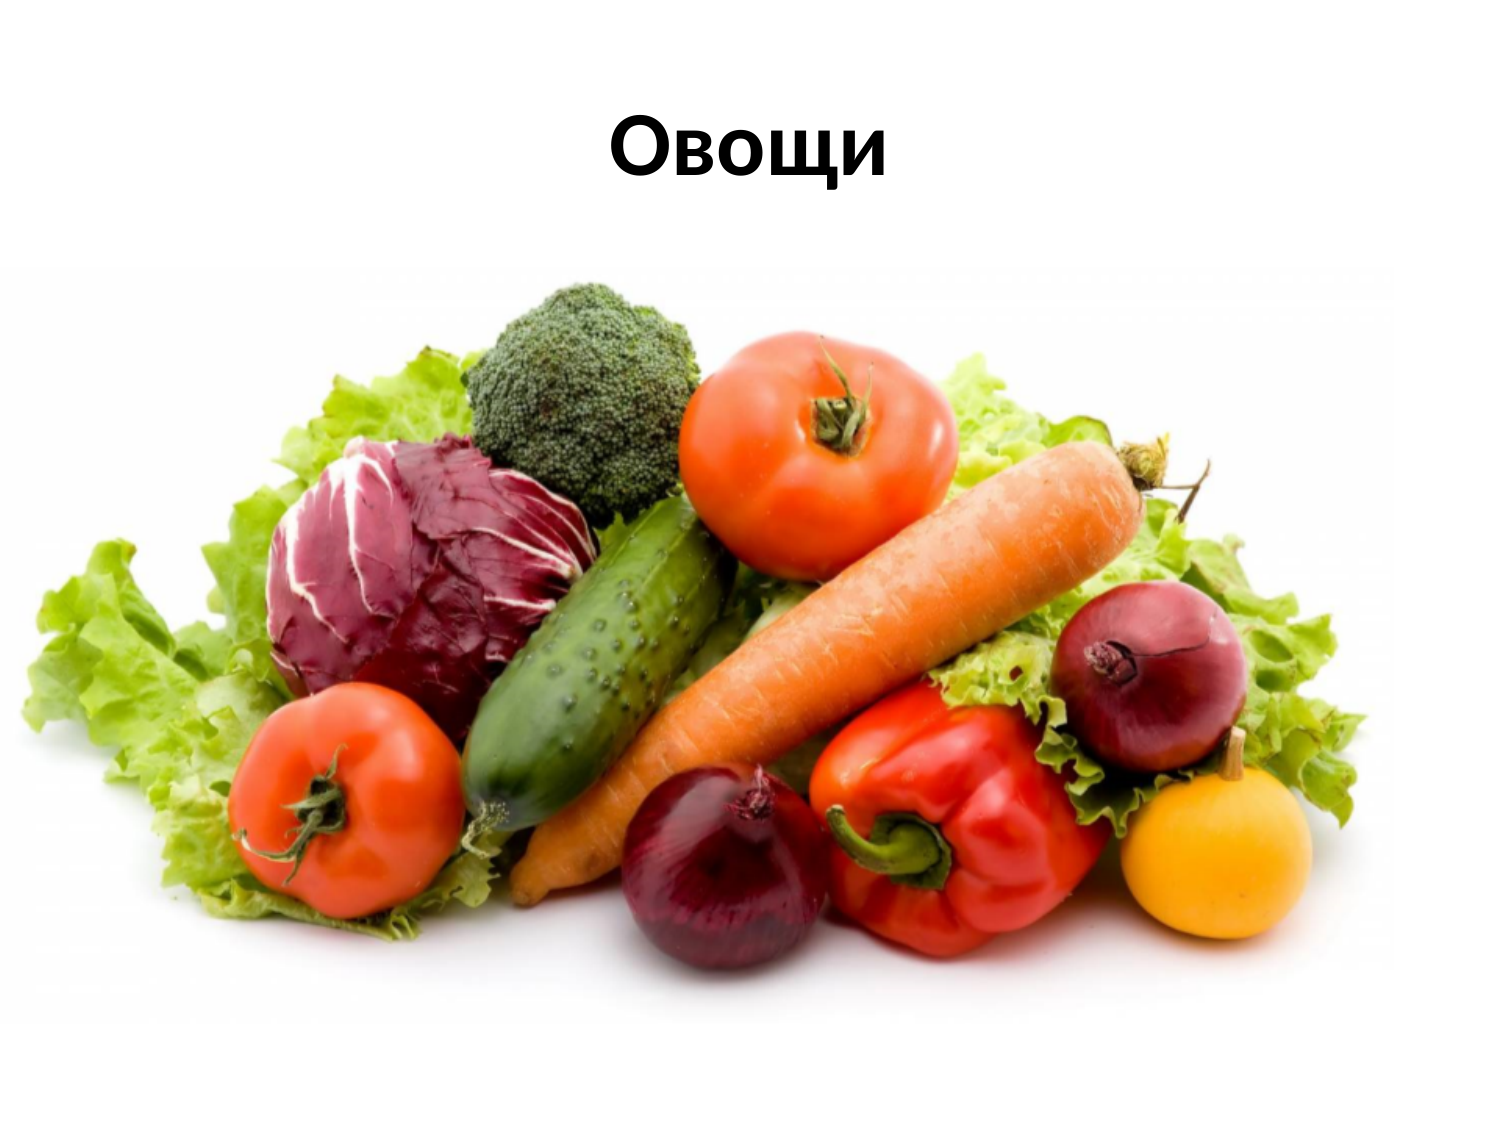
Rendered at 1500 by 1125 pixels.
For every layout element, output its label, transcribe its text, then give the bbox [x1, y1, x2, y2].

picture [0, 266, 1395, 1024]
title Овощи [75, 45, 1425, 233]
